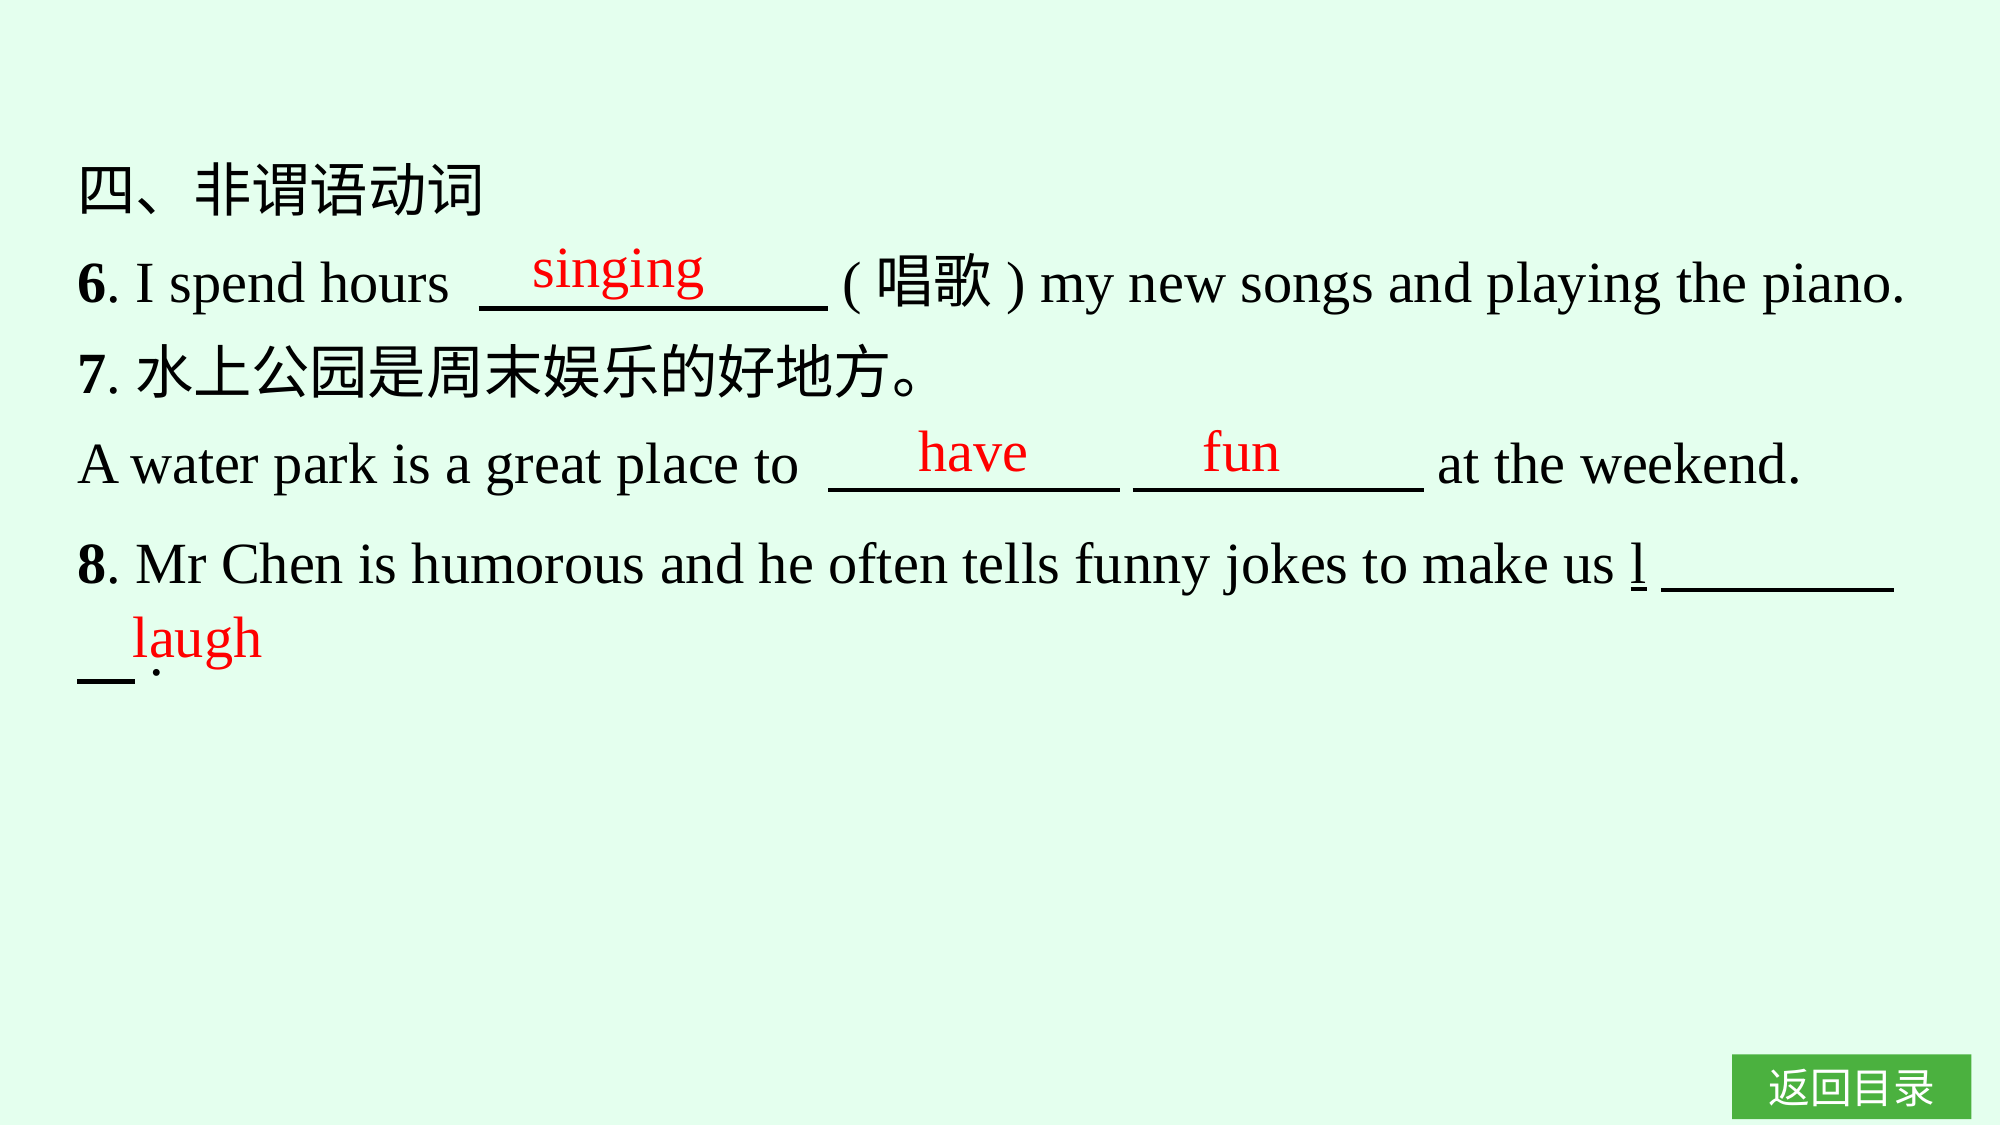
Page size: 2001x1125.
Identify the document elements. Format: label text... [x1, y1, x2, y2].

text_box 四、非谓语动词 6. I spend hours (唱歌) my new songs and playing the piano. 7.水上公园是周末娱乐的好地方。 A water park is a great place to at the weekend. [62, 124, 1938, 497]
text_box singing [517, 207, 720, 307]
text_box 8. Mr Chen is humorous and he often tells funny jokes to make us l . [62, 497, 1938, 694]
text_box have fun [903, 391, 1296, 491]
text_box laugh [118, 578, 278, 677]
